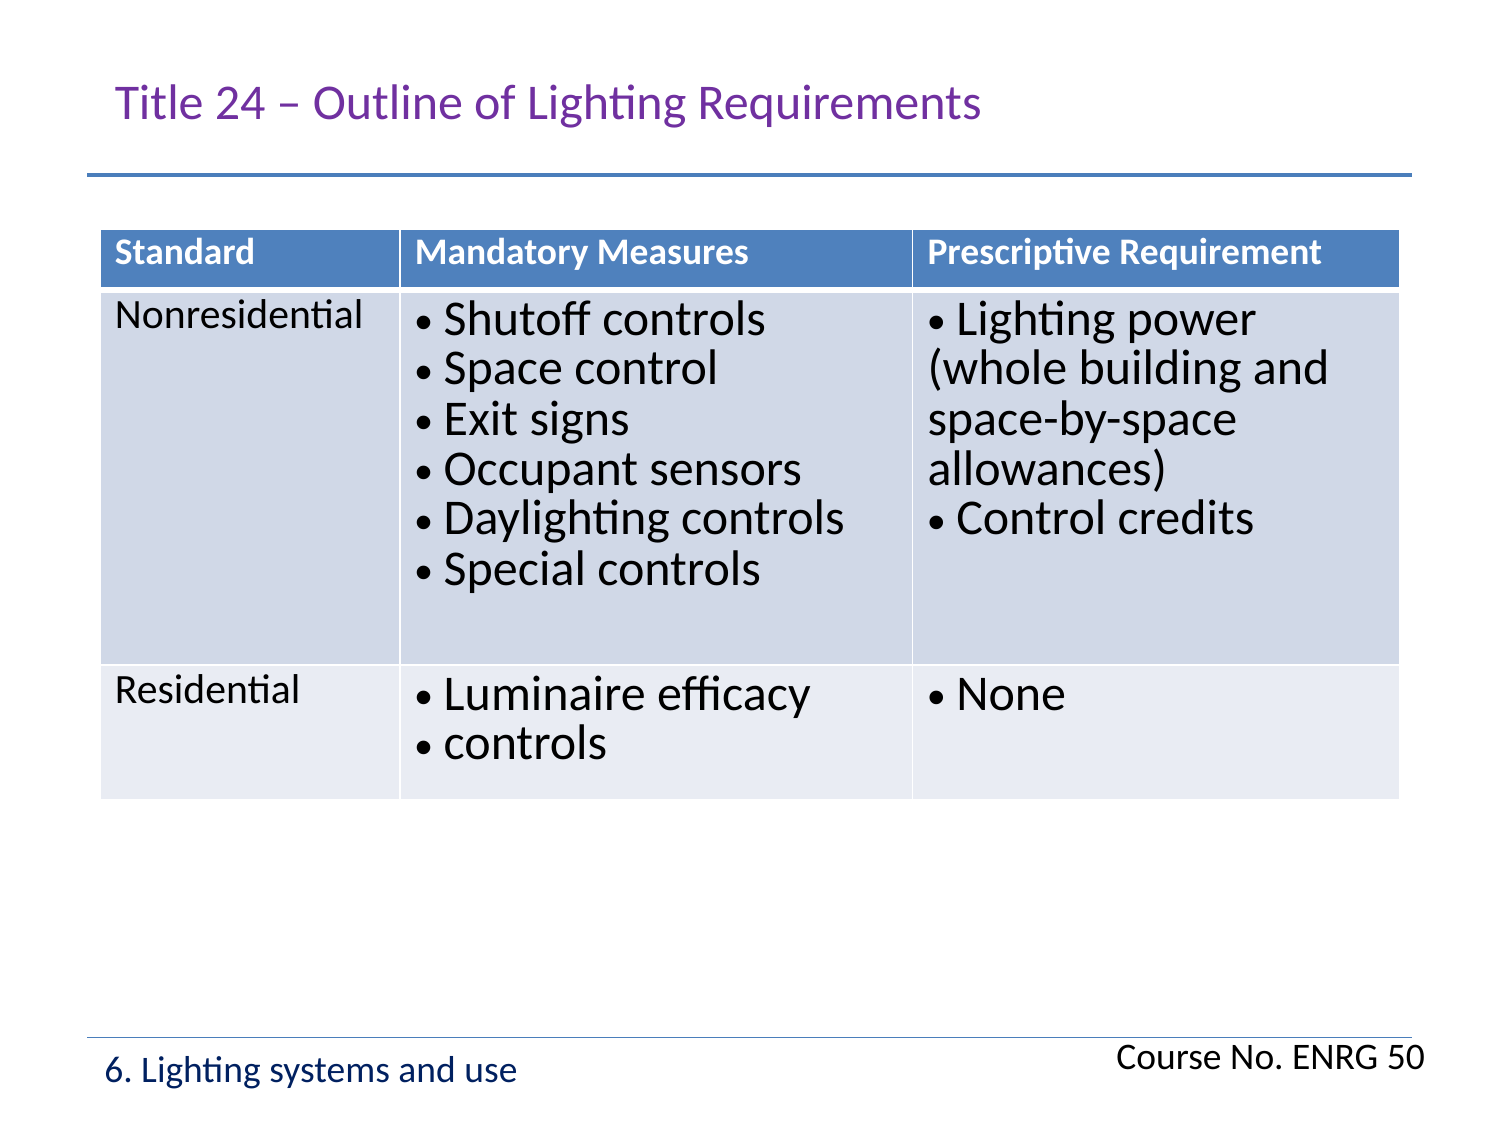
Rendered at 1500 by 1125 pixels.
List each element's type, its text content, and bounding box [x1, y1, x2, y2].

text_box Course No. ENRG 50 [1101, 1024, 1441, 1085]
text_box Title 24 – Outline of Lighting Requirements [99, 62, 1400, 138]
table_header Prescriptive Requirement [913, 230, 1399, 287]
table_cell None [913, 666, 1399, 799]
table_header Standard [101, 230, 399, 287]
table_cell Lighting power (whole building and space-by-space allowances) Control credits [913, 293, 1399, 664]
table_cell Shutoff controls Space control Exit signs Occupant sensors Daylighting controls Special controls [401, 293, 912, 664]
table_cell Luminaire efficacy controls [401, 666, 912, 799]
text_box 6. Lighting systems and use [89, 1045, 534, 1098]
table_header Mandatory Measures [401, 230, 912, 287]
table_cell Nonresidential [101, 293, 399, 664]
table_cell Residential [101, 666, 399, 799]
